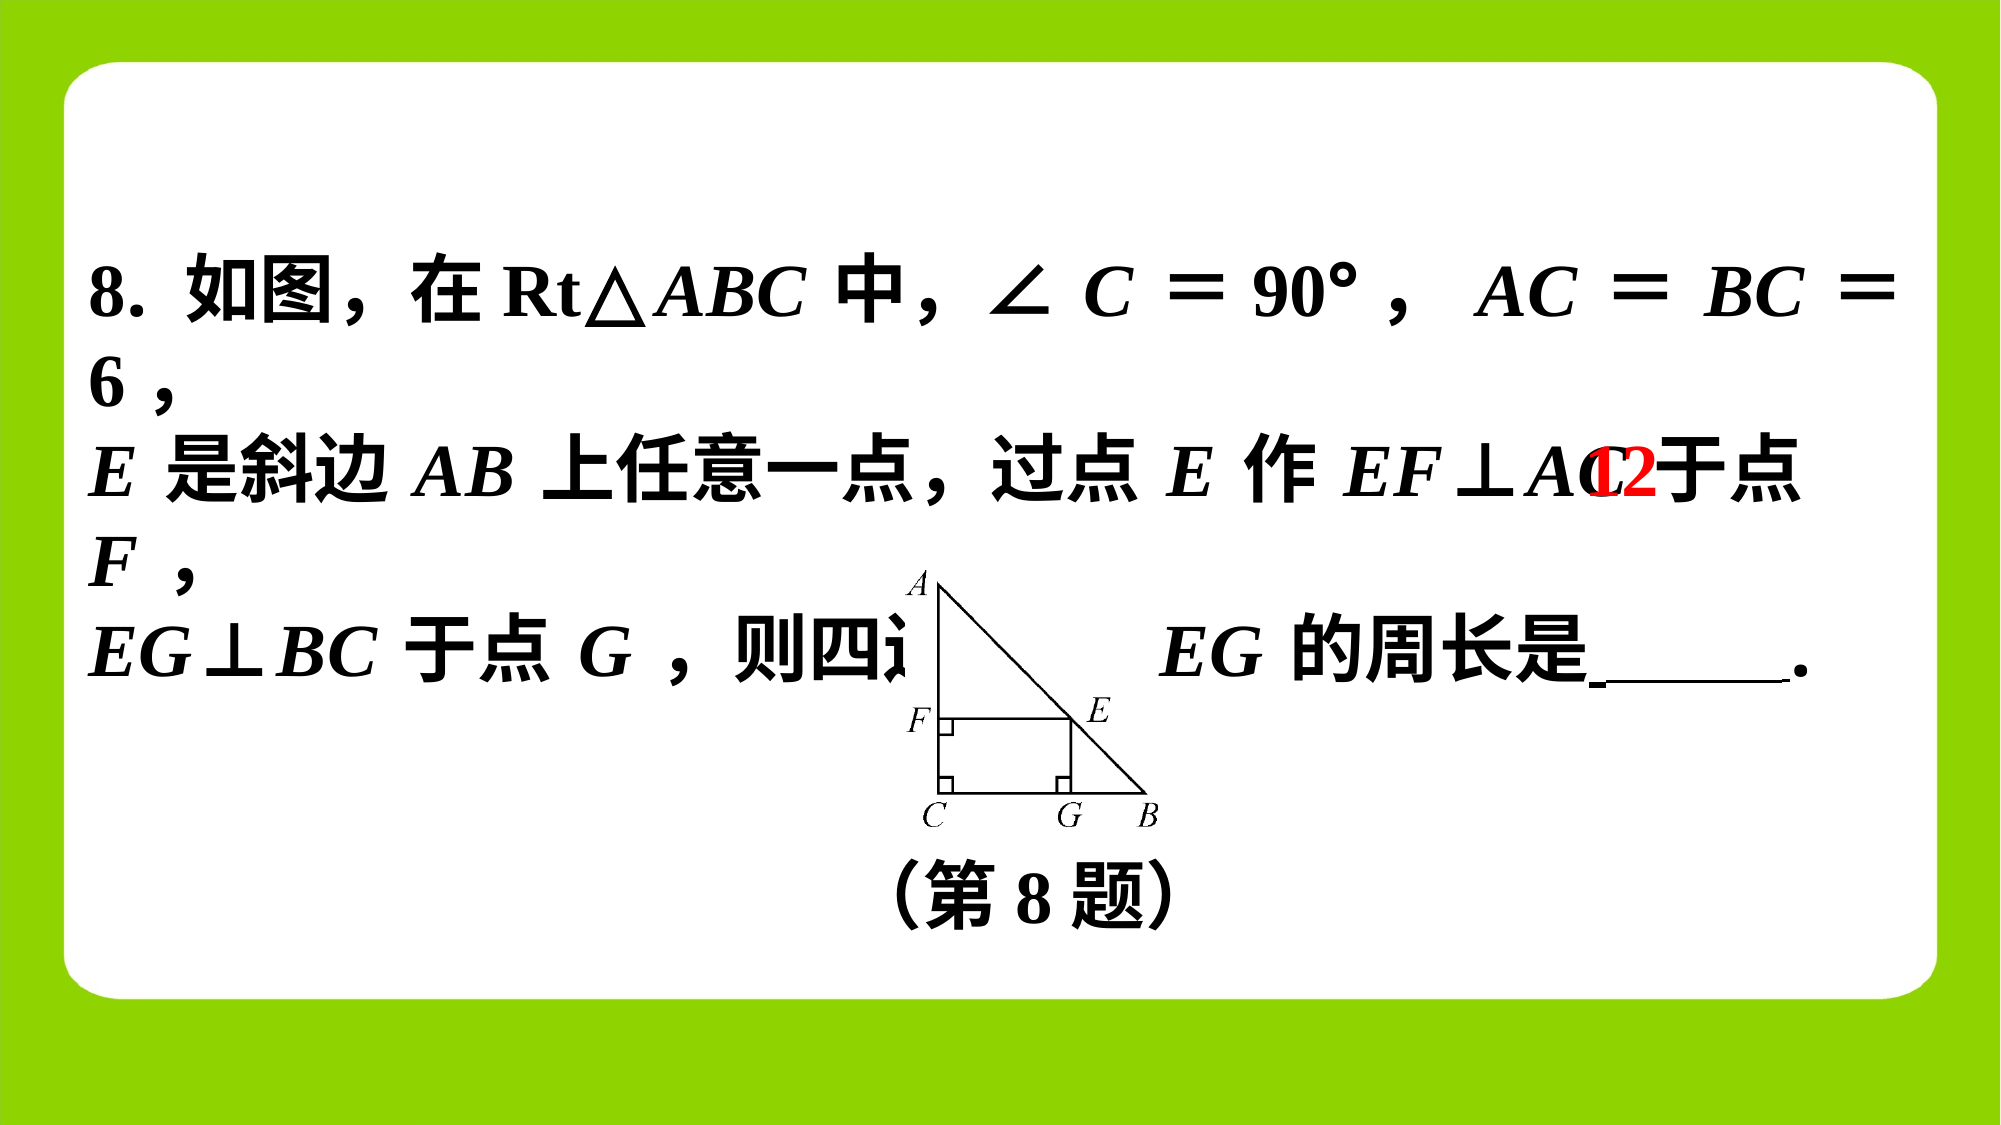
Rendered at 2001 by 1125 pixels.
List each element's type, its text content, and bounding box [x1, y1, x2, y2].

text_box 12 [1569, 413, 1750, 520]
text_box （第8题） [464, 633, 1213, 986]
text_box 8. 如图，在Rt△ABC中，∠C＝90°，AC＝BC＝6， E是斜边AB上任意一点，过点E作EF⊥AC于点F， EG⊥BC于点G，则四边形CFEG的周长是 ⁠. [88, 241, 1974, 515]
picture [0, 0, 2001, 1125]
